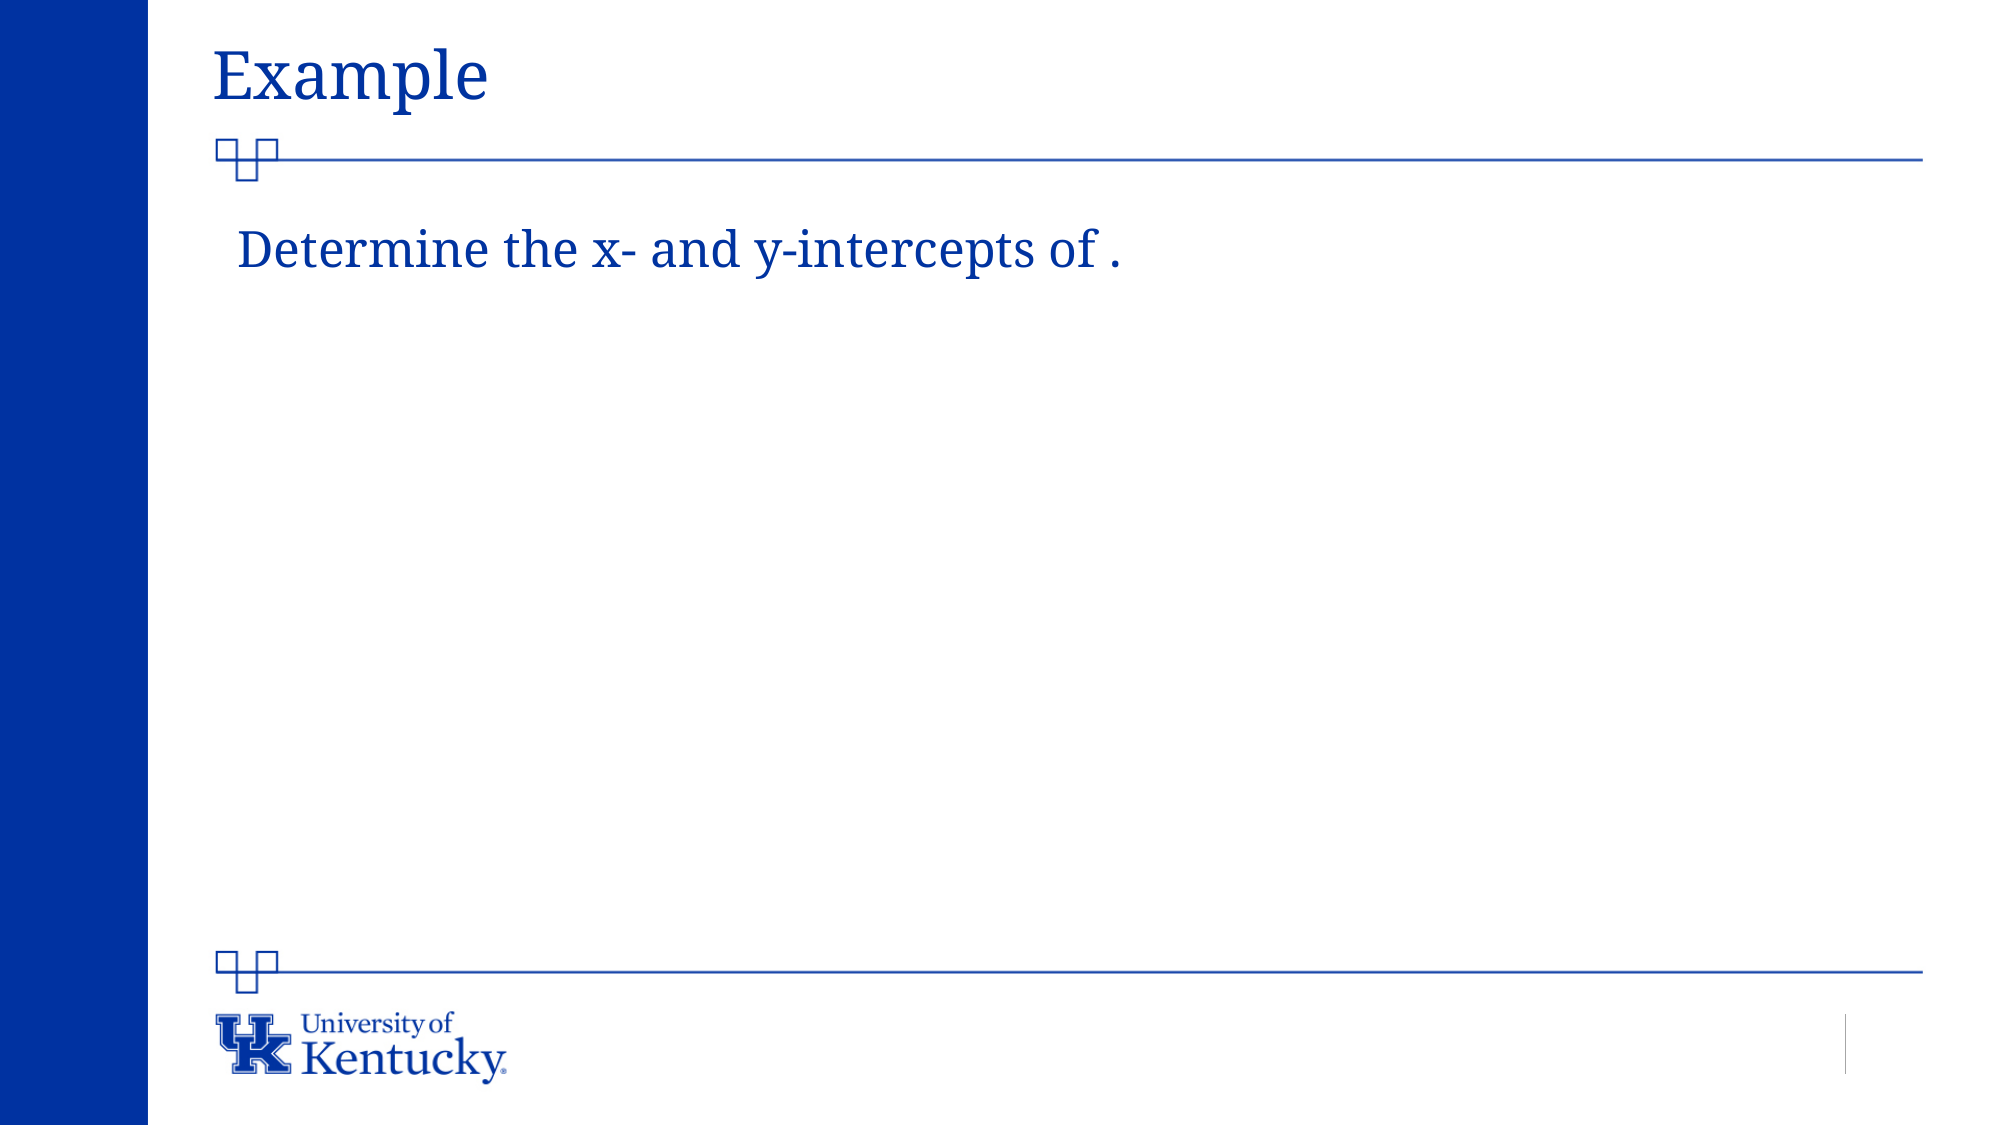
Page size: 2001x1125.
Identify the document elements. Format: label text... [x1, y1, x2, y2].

picture [0, 0, 2001, 1125]
title Example [197, 29, 2000, 127]
